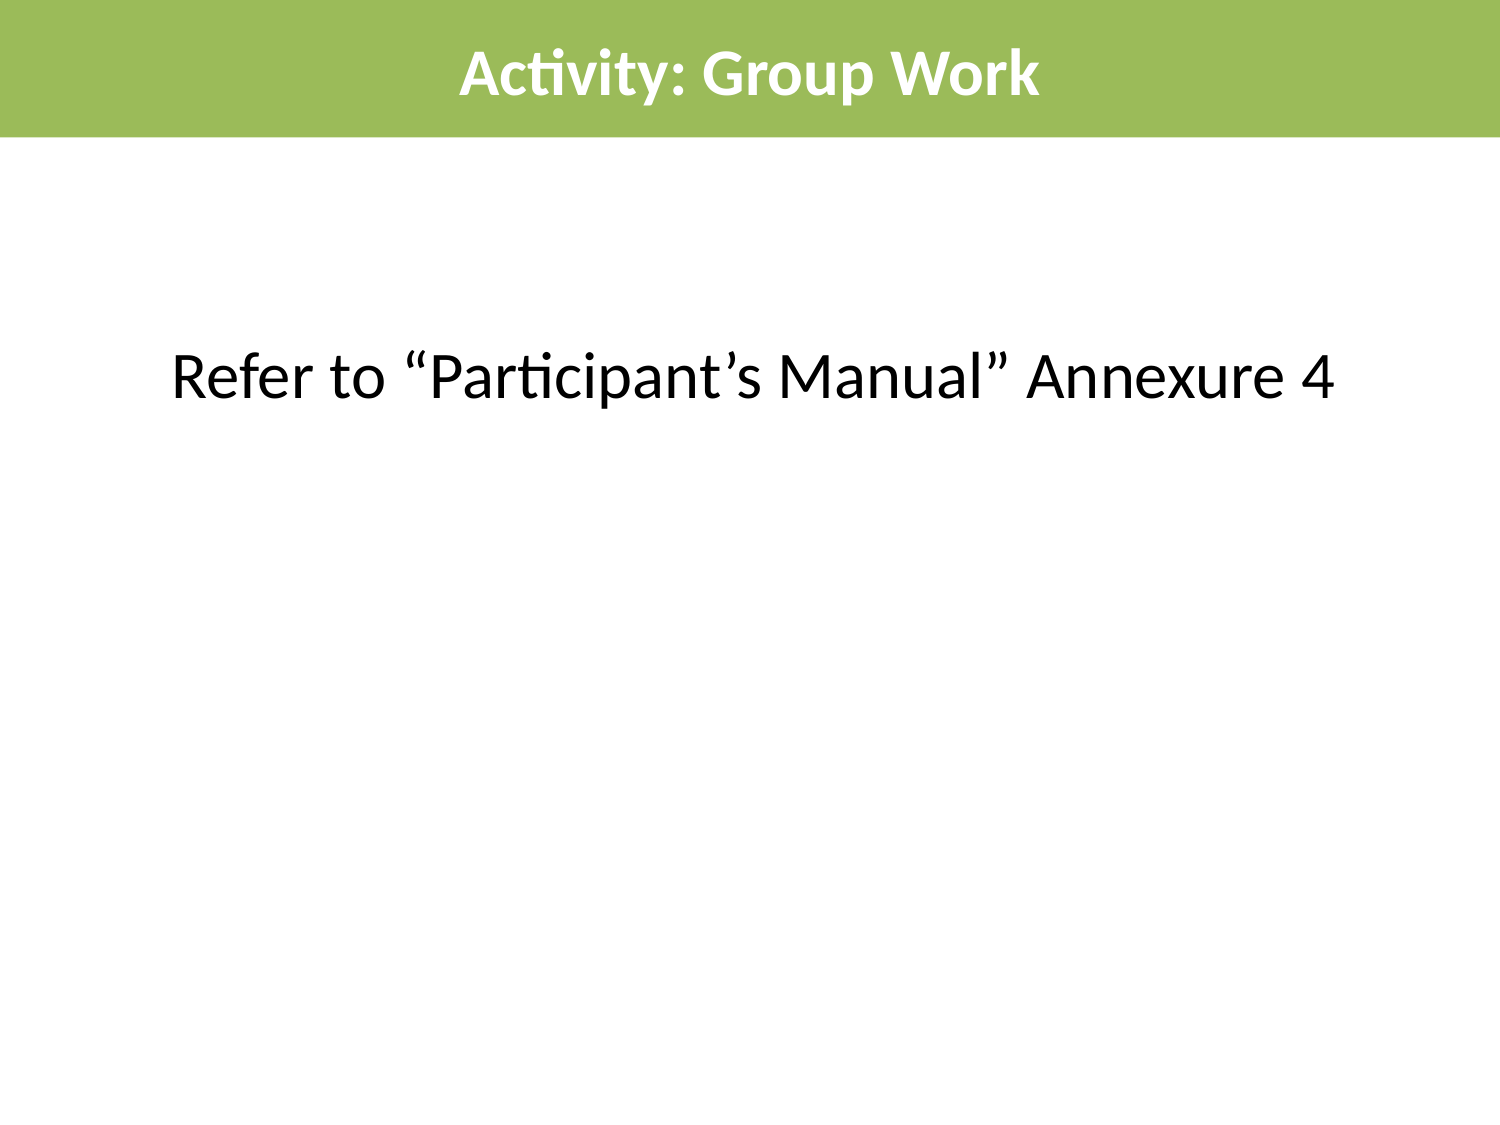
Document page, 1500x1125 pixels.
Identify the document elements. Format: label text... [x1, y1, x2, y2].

list Refer to “Participant’s Manual” Annexure 4 [99, 138, 1450, 880]
text_box Activity: Group Work [0, 0, 1500, 138]
